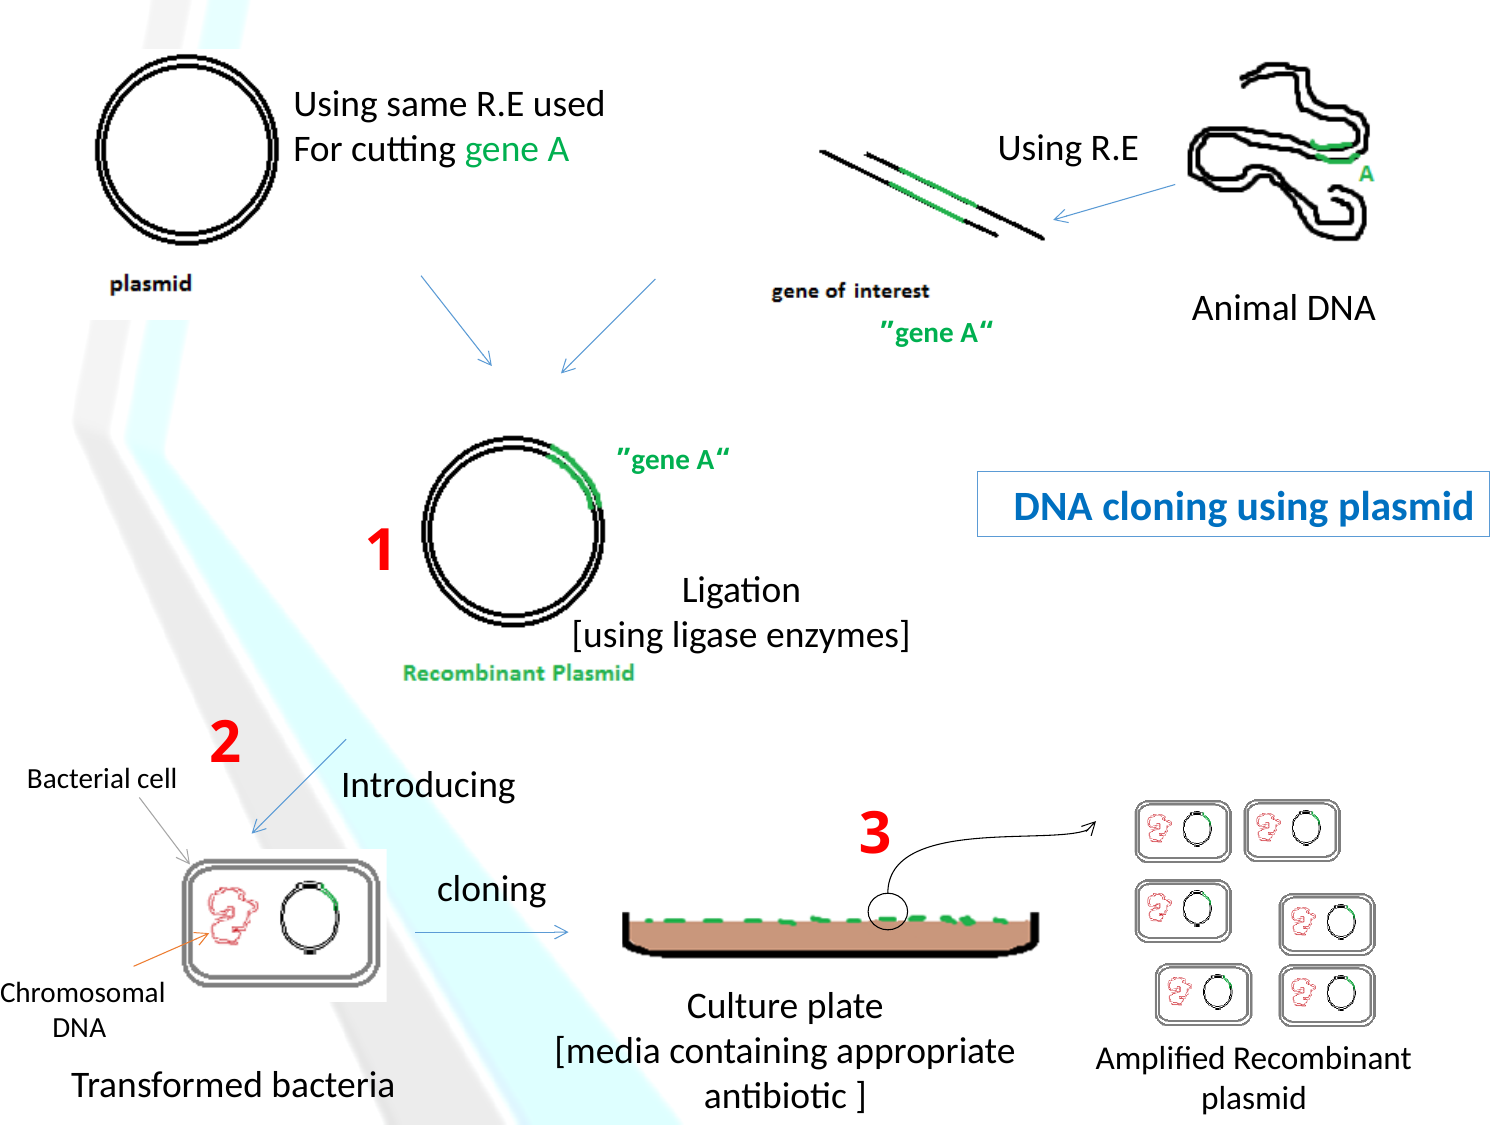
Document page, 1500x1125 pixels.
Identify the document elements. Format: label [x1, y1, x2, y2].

text_box [133, 933, 210, 967]
text_box [420, 275, 492, 366]
text_box [955, 753, 1028, 962]
text_box [1053, 184, 1176, 220]
picture [0, 0, 1500, 1125]
text_box [560, 278, 656, 374]
text_box [251, 739, 347, 834]
text_box [139, 797, 190, 865]
